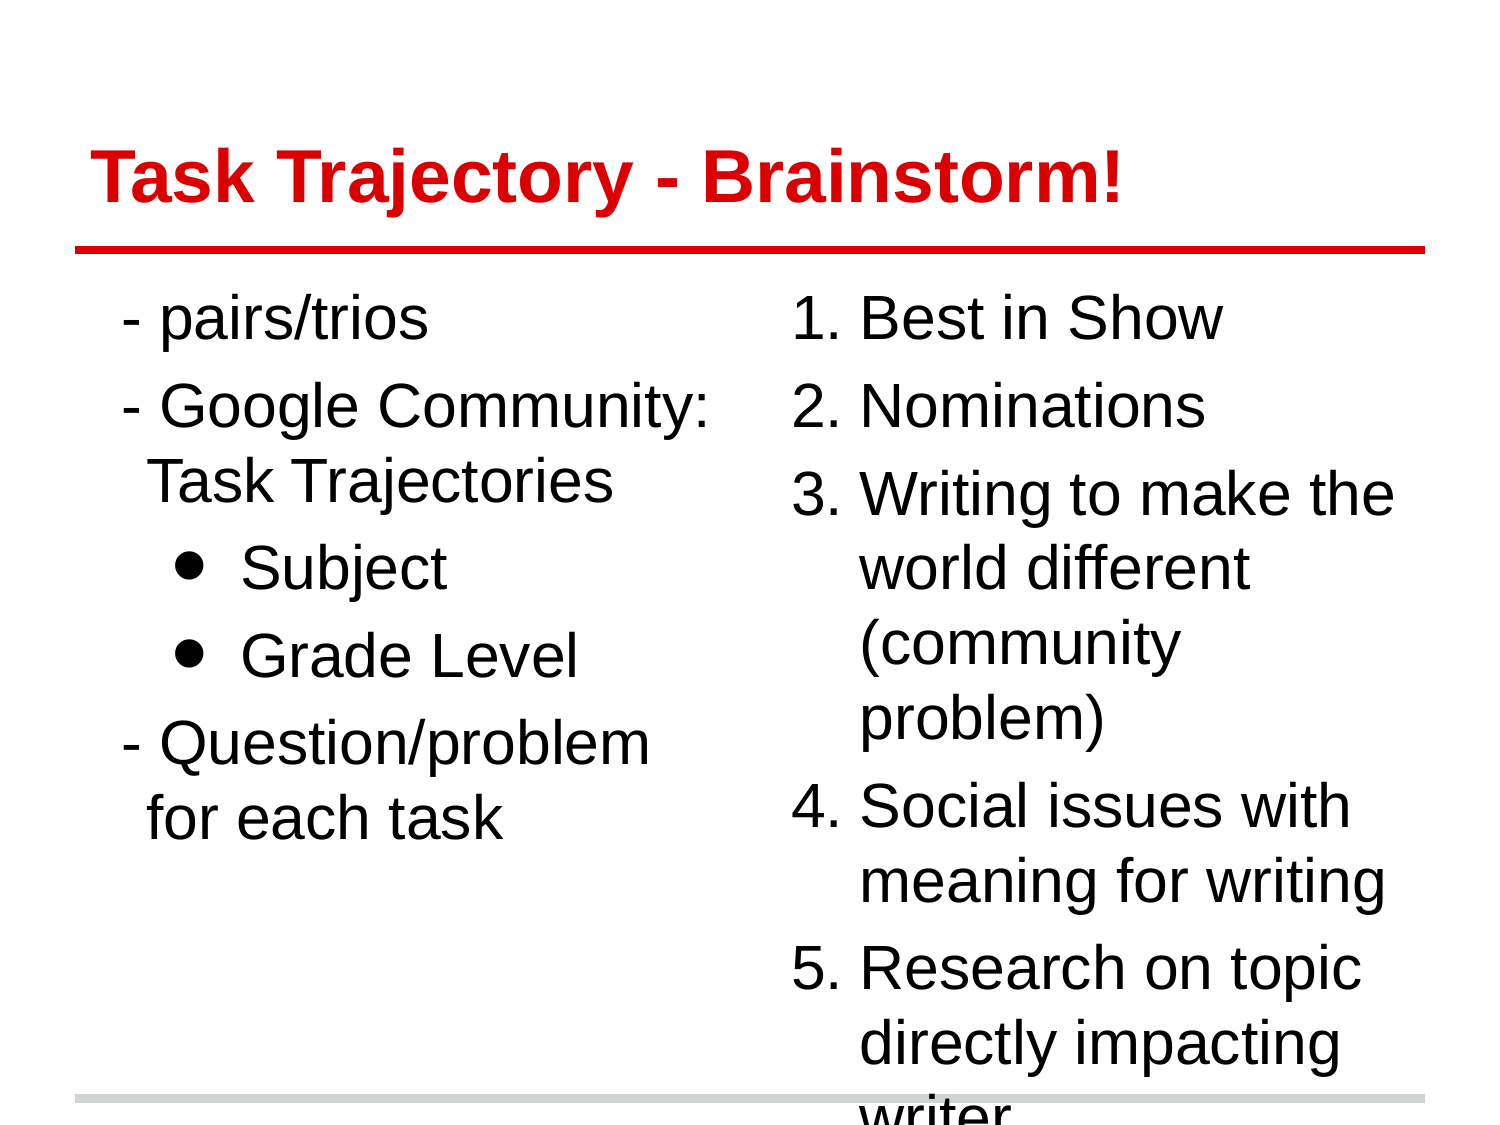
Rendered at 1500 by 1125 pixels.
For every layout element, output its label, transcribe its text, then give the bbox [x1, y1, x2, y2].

title Task Trajectory - Brainstorm! [75, 45, 1425, 233]
list - pairs/trios - Google Community: Task Trajectories Subject Grade Level - Question/problem for each task [75, 262, 731, 1078]
list Best in Show Nominations Writing to make the world different (community problem) Social issues with meaning for writing Research on topic directly impacting writer [769, 262, 1425, 1078]
